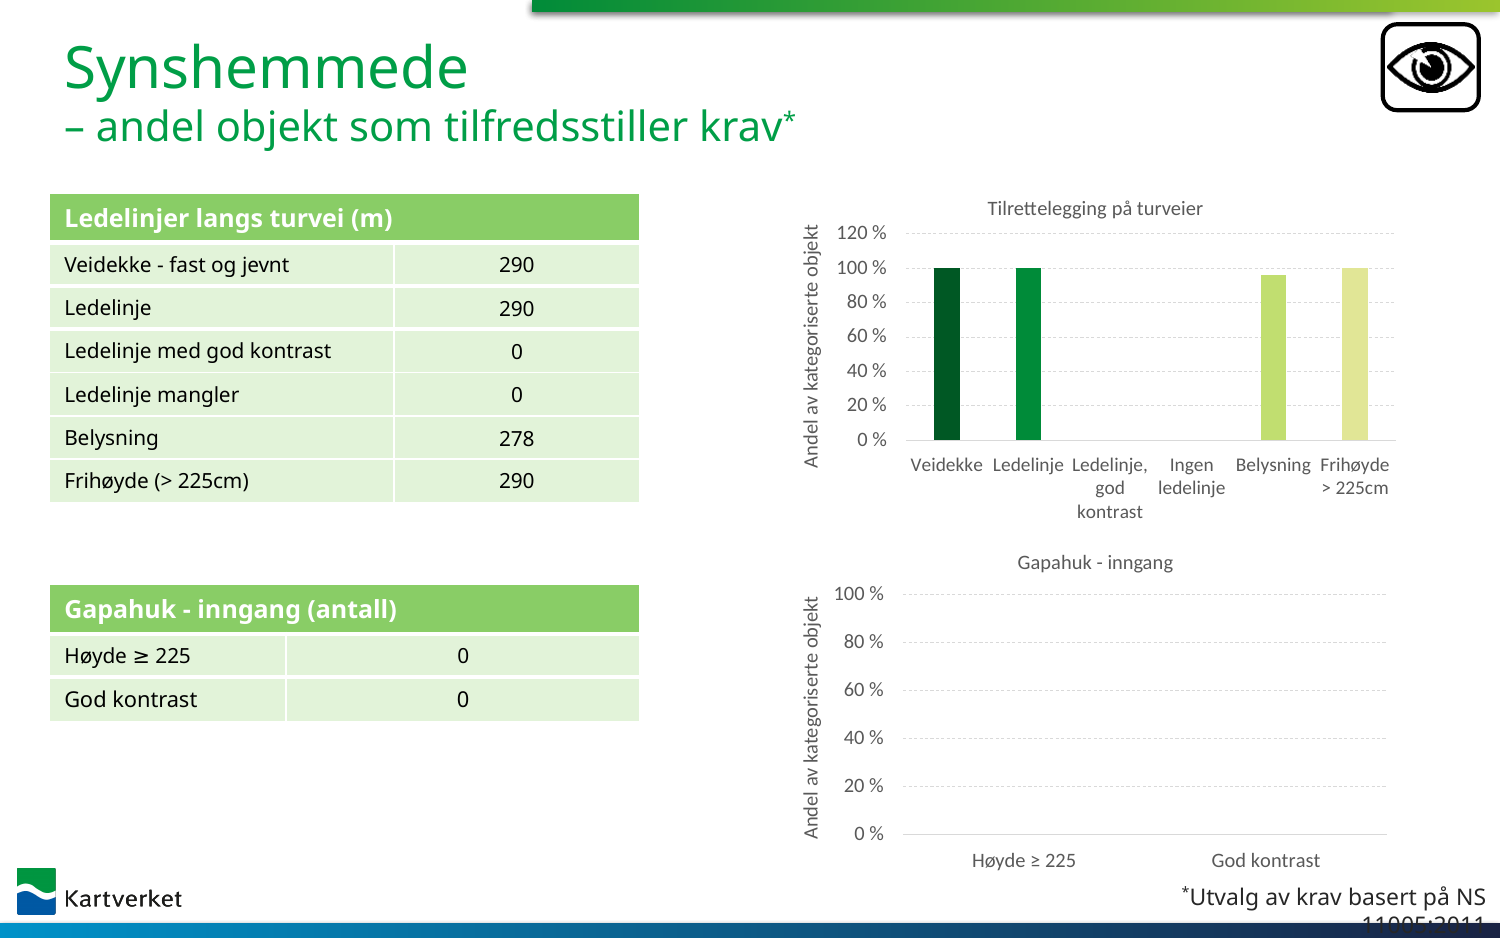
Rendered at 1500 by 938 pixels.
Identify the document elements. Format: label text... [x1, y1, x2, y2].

table_cell Frihøyde (> 225cm) [50, 460, 393, 502]
table_cell 0 [287, 679, 639, 721]
picture [791, 187, 1400, 526]
table_cell Ledelinje mangler [50, 373, 393, 415]
table_cell God kontrast [50, 679, 285, 721]
table_cell 290 [395, 288, 639, 327]
table_cell Ledelinje [50, 288, 393, 327]
text_box Synshemmede – andel objekt som tilfredsstiller krav* [49, 24, 1431, 158]
table_cell 0 [287, 636, 639, 675]
table_cell 290 [395, 245, 639, 284]
table_cell Ledelinje med god kontrast [50, 331, 393, 372]
table_cell Belysning [50, 417, 393, 458]
text_box *Utvalg av krav basert på NS 11005:2011 [1068, 873, 1500, 938]
table_cell Høyde ≥ 225 [50, 636, 285, 675]
table_cell Veidekke - fast og jevnt [50, 245, 393, 284]
table_header Ledelinjer langs turvei (m) [50, 194, 639, 240]
picture [791, 541, 1400, 880]
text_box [1382, 24, 1480, 111]
table_cell 290 [395, 460, 639, 502]
table_cell 0 [395, 331, 639, 372]
table_cell 278 [395, 417, 639, 458]
table_header Gapahuk - inngang (antall) [50, 585, 639, 632]
table_cell 0 [395, 373, 639, 415]
